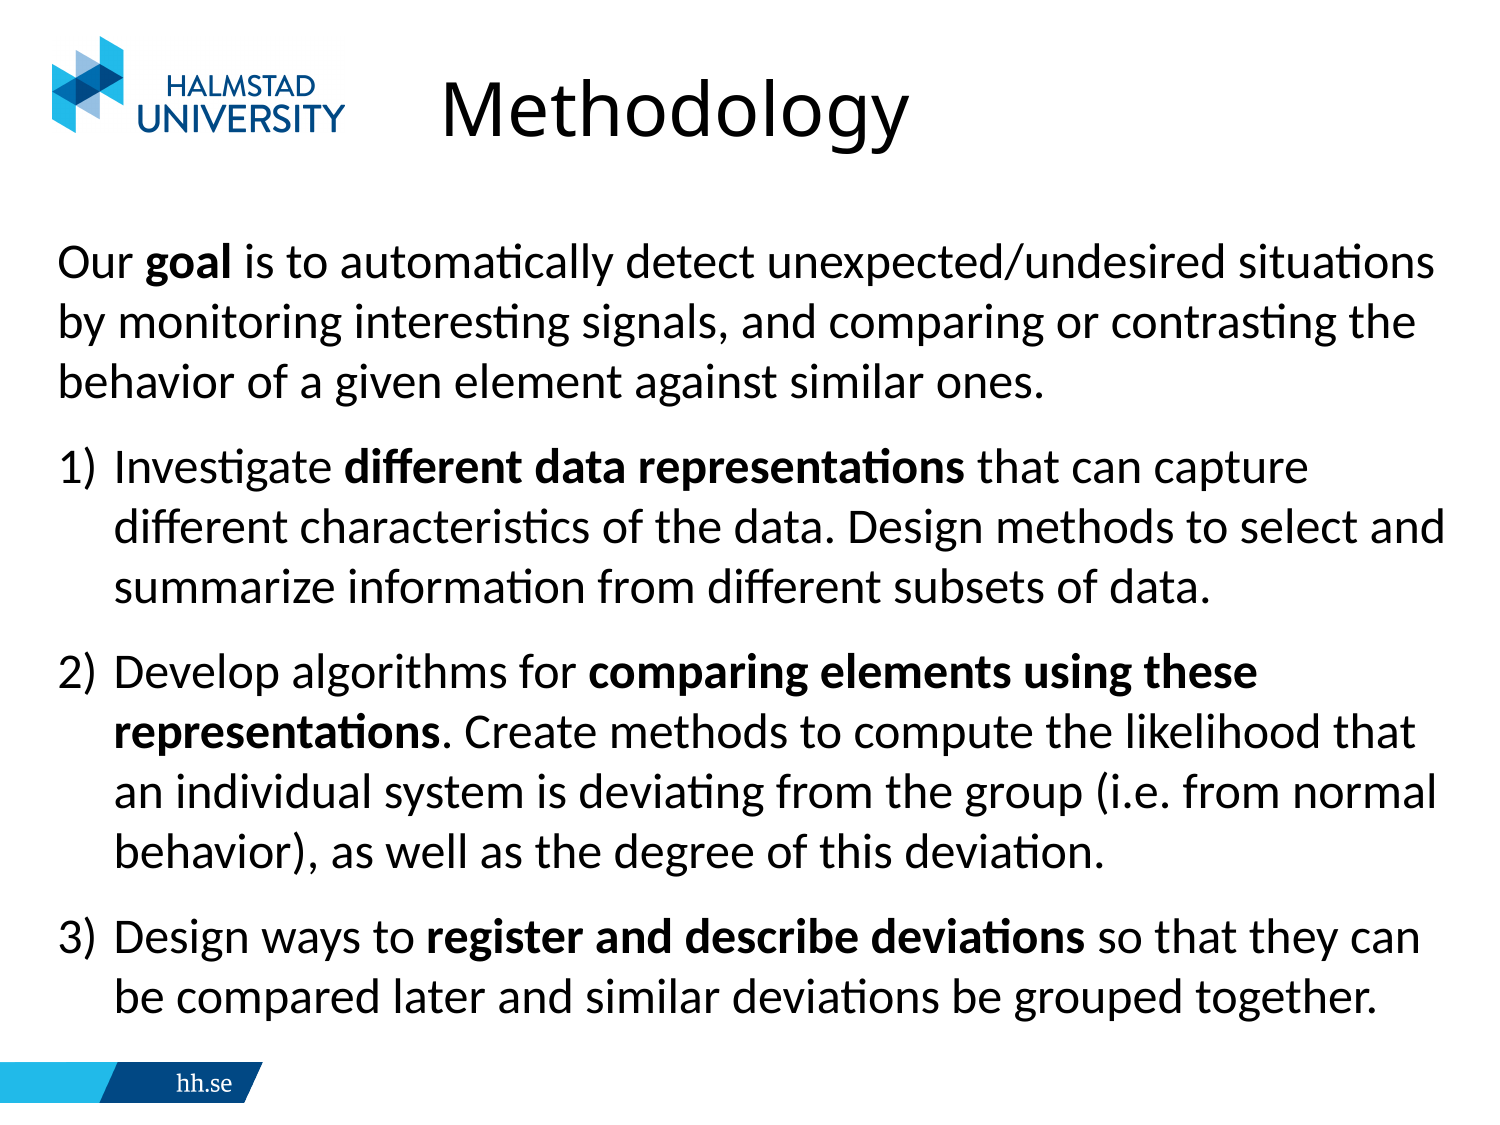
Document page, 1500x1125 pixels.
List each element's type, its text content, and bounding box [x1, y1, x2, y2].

title Methodology [424, 54, 1091, 177]
text_box Our goal is to automatically detect unexpected/undesired situations by monitoring interesting signals, and comparing or contrasting the behavior of a given element against similar ones. Investigate different data representations that can capture different characteristics of the data. Design methods to select and summarize information from different subsets of data. Develop algorithms for comparing elements using these representations. Create methods to compute the likelihood that an individual system is deviating from the group (i.e. from normal behavior), as well as the degree of this deviation. Design ways to register and describe deviations so that they can be compared later and similar deviations be grouped together. [42, 220, 1474, 1031]
picture [0, 1062, 263, 1103]
picture [52, 36, 345, 133]
